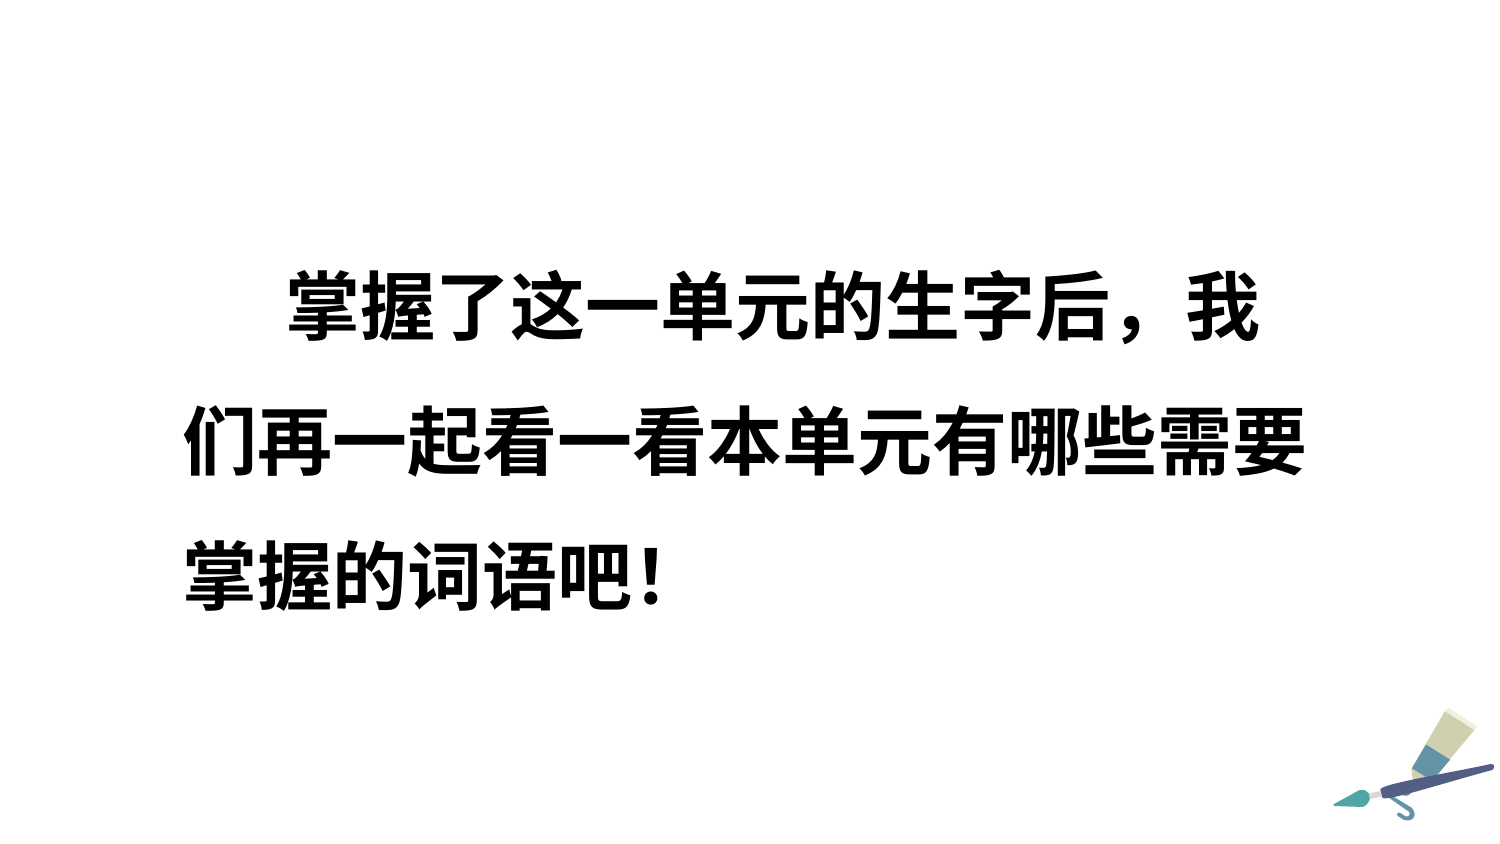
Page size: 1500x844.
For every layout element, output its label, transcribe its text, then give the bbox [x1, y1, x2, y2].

text_box 掌握了这一单元的生字后，我们再一起看一看本单元有哪些需要掌握的词语吧！ [171, 209, 1329, 626]
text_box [1358, 708, 1481, 844]
